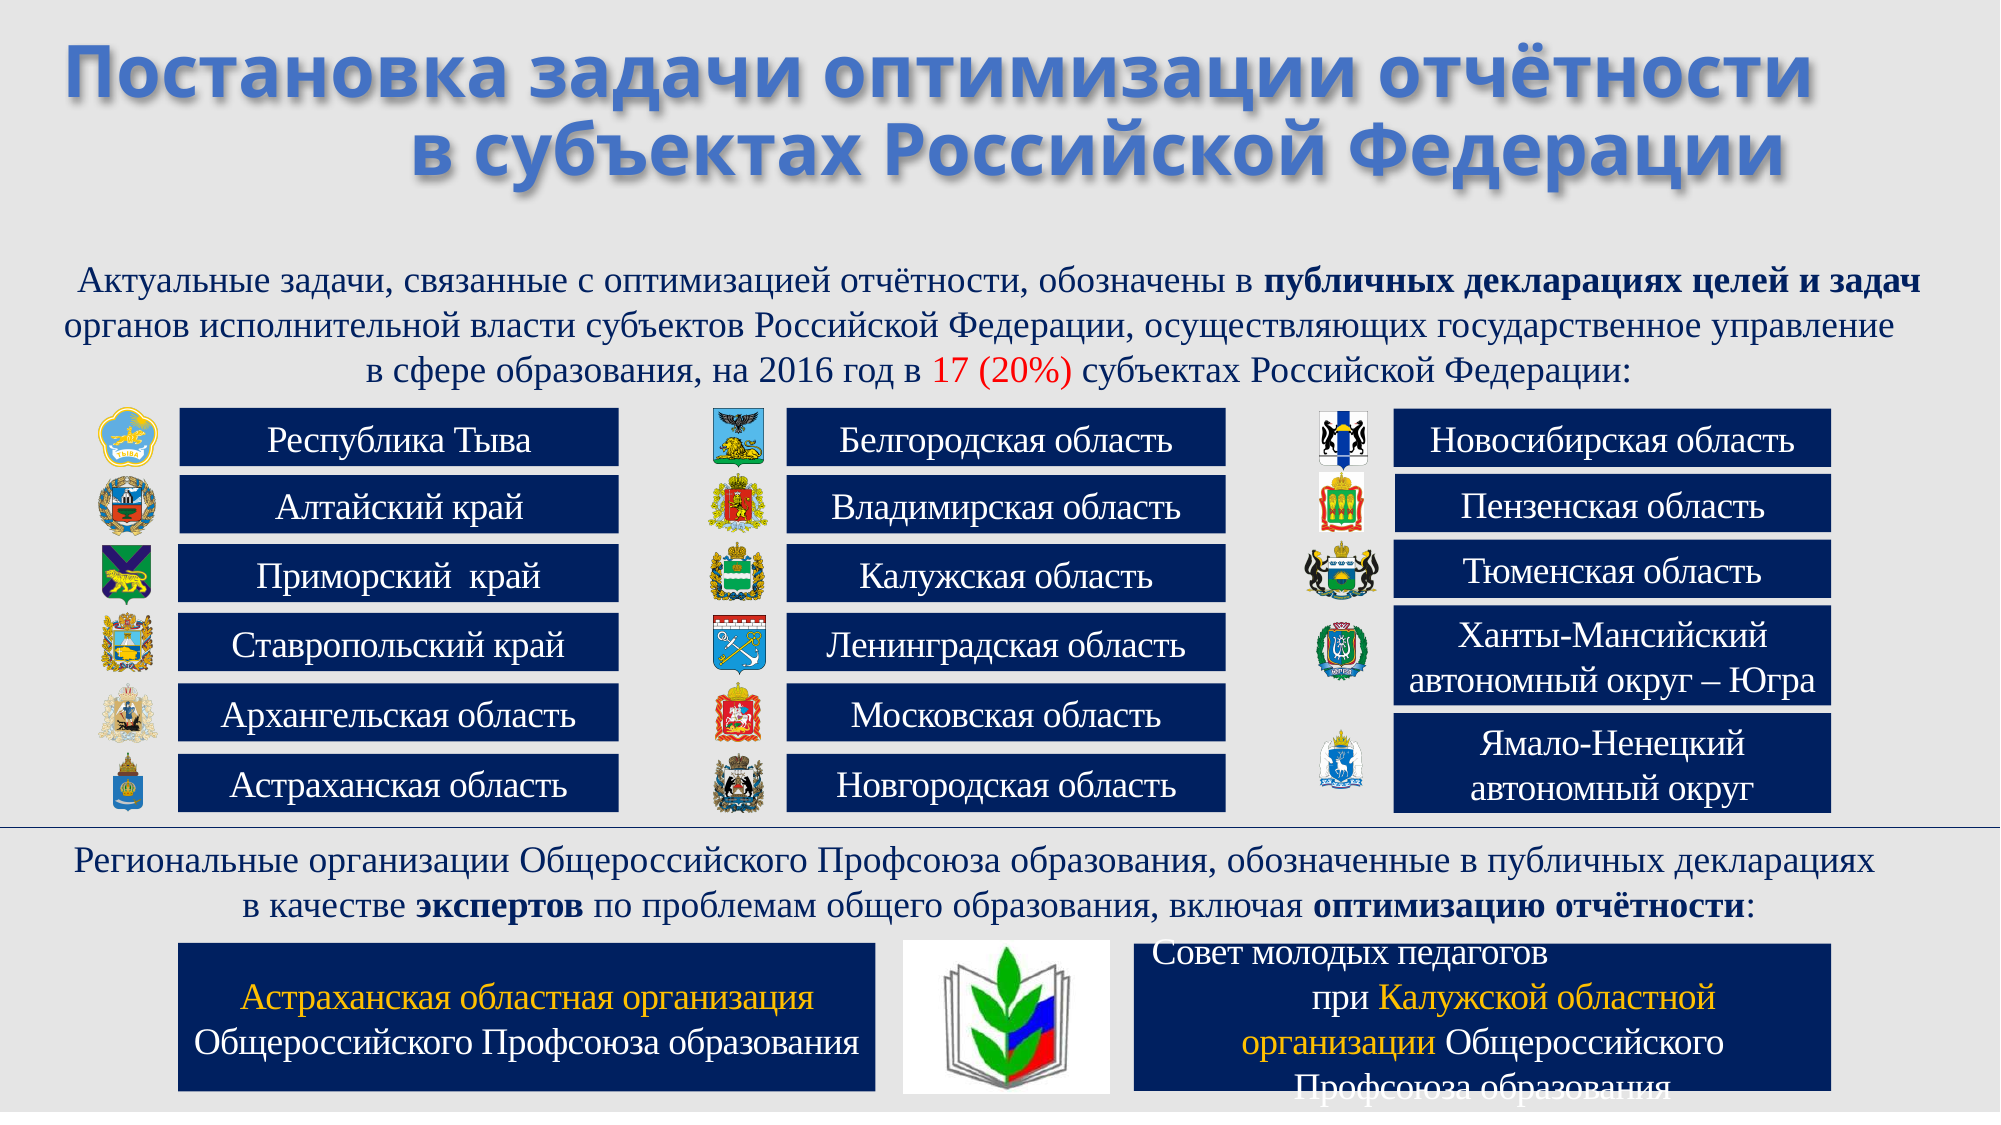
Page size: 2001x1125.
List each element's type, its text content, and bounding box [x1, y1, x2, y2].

text_box Белгородская область [786, 407, 1227, 467]
text_box Владимирская область [786, 474, 1227, 534]
text_box [0, 828, 2000, 1112]
text_box Тюменская область [1393, 539, 1832, 599]
text_box Совет молодых педагогов при Калужской областной организации Общероссийского Профсоюза образования [1133, 943, 1832, 1092]
text_box Пензенская область [1394, 473, 1832, 533]
picture [1319, 411, 1368, 471]
picture [98, 407, 158, 467]
text_box Новосибирская область [1393, 408, 1832, 468]
picture [1319, 472, 1365, 532]
text_box Калужская область [786, 543, 1227, 603]
picture [102, 545, 151, 605]
picture [713, 615, 766, 675]
text_box Приморский край [177, 543, 620, 603]
text_box Астраханская областная организация Общероссийского Профсоюза образования [177, 942, 876, 1092]
picture [713, 408, 764, 468]
text_box Астраханская область [177, 753, 620, 813]
picture [708, 473, 768, 533]
picture [98, 476, 156, 536]
picture [1304, 540, 1379, 600]
text_box Московская область [786, 682, 1227, 743]
text_box Региональные организации Общероссийского Профсоюза образования, обозначенные в публичных декларациях в качестве экспертов по проблемам общего образования, включая оптимизацию отчётности: [46, 828, 1952, 933]
picture [101, 612, 153, 672]
text_box Ямало-Ненецкий автономный округ [1393, 712, 1832, 814]
picture [715, 682, 761, 742]
title Постановка задачи оптимизации отчётности в субъектах Российской Федерации [46, 27, 1963, 248]
picture [708, 541, 766, 601]
text_box Ханты-Мансийский автономный округ – Югра [1393, 604, 1832, 706]
text_box Новгородская область [786, 753, 1227, 813]
picture [113, 752, 143, 812]
picture [98, 683, 158, 743]
text_box Ленинградская область [786, 612, 1227, 672]
picture [1319, 729, 1363, 789]
text_box Ставропольский край [177, 612, 620, 672]
text_box Актуальные задачи, связанные с оптимизацией отчётности, обозначены в публичных декларациях целей и задач органов исполнительной власти субъектов Российской Федерации, осуществляющих государственное управление в сфере образования, на 2016 год в 17 (20%) субъектах Российской Федерации: [46, 247, 1952, 398]
text_box Алтайский край [179, 474, 620, 534]
text_box [0, 0, 2000, 827]
text_box Республика Тыва [179, 407, 620, 467]
text_box Архангельская область [177, 682, 620, 743]
picture [903, 940, 1110, 1094]
picture [1316, 621, 1368, 681]
picture [713, 753, 764, 813]
